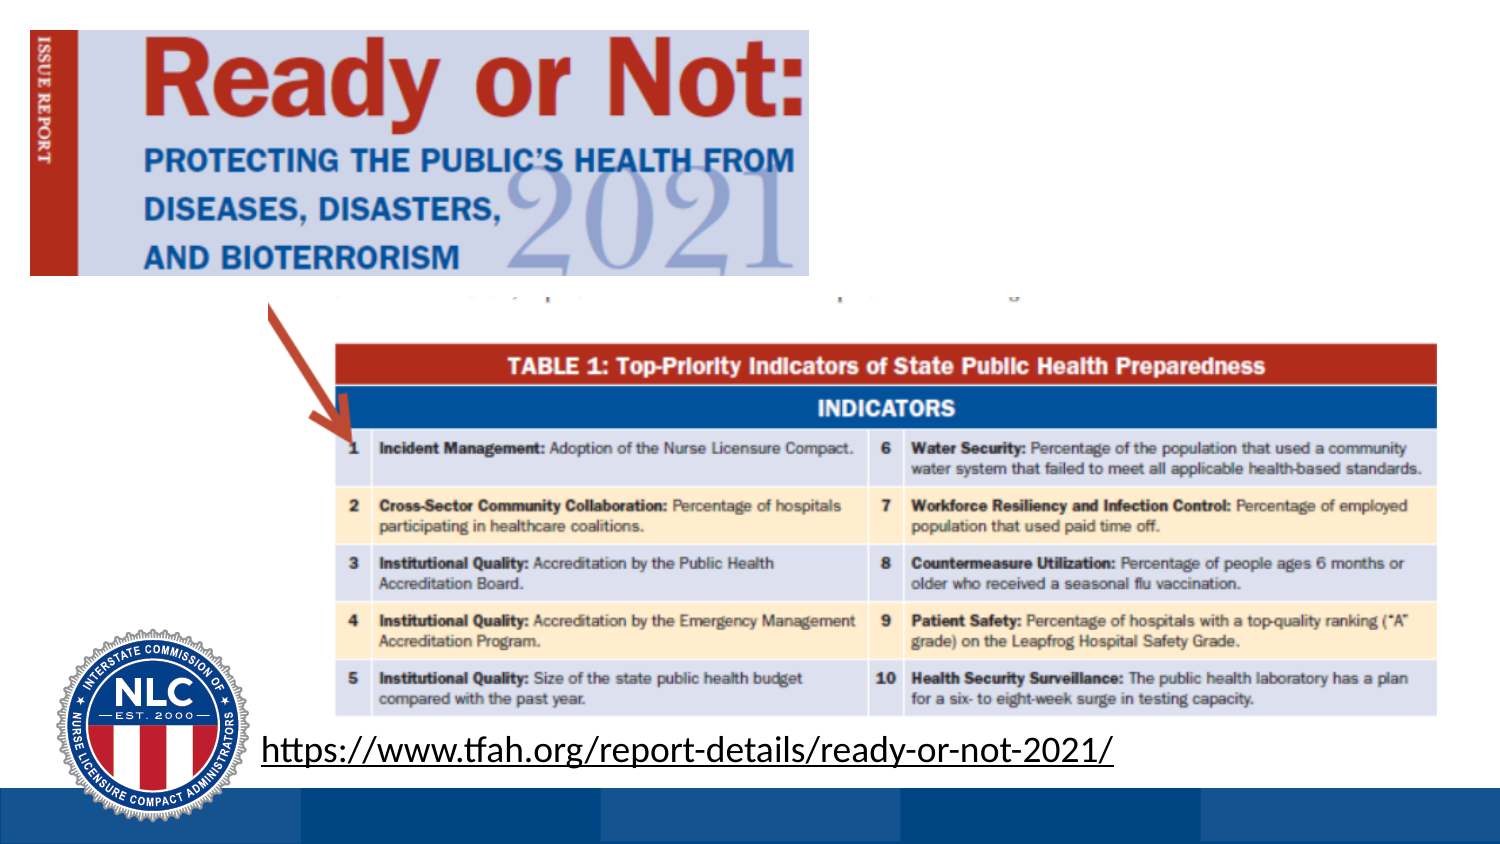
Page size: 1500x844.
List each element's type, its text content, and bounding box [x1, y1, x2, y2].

text_box https://www.tfah.org/report-details/ready-or-not-2021/ [246, 717, 1190, 778]
picture [0, 0, 1500, 844]
